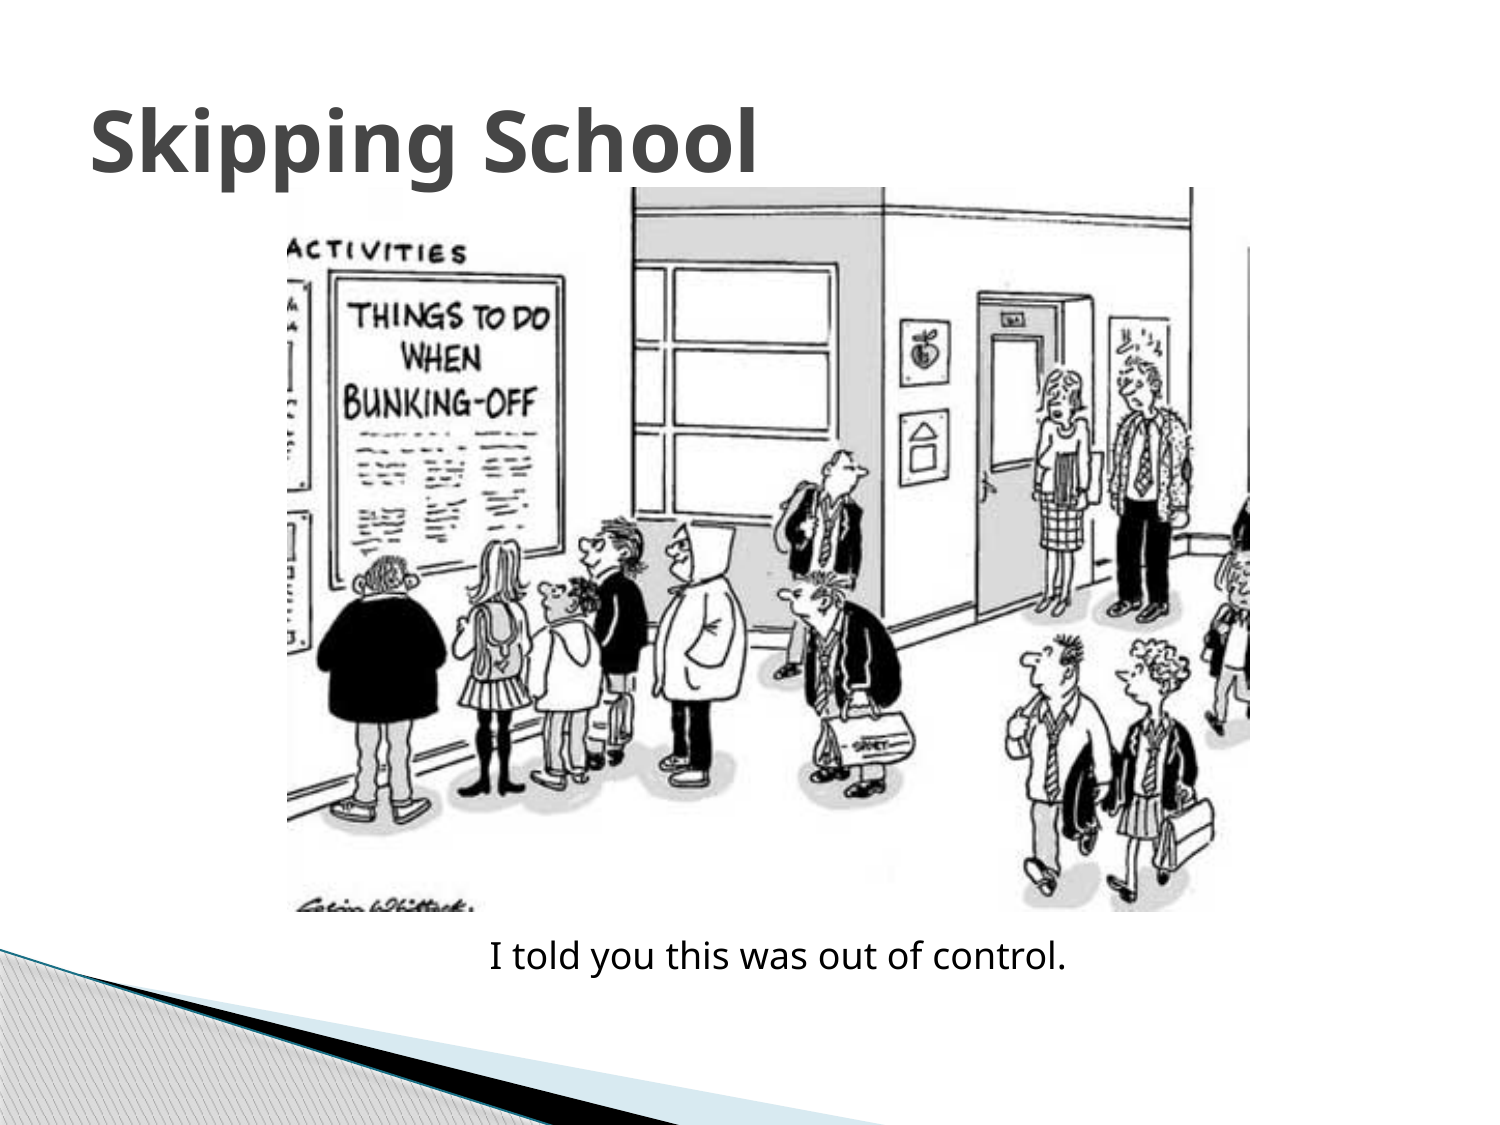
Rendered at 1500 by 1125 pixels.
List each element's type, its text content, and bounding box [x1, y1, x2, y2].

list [287, 187, 1251, 913]
text_box I told you this was out of control. [474, 925, 1150, 1030]
title Skipping School [75, 45, 1425, 233]
